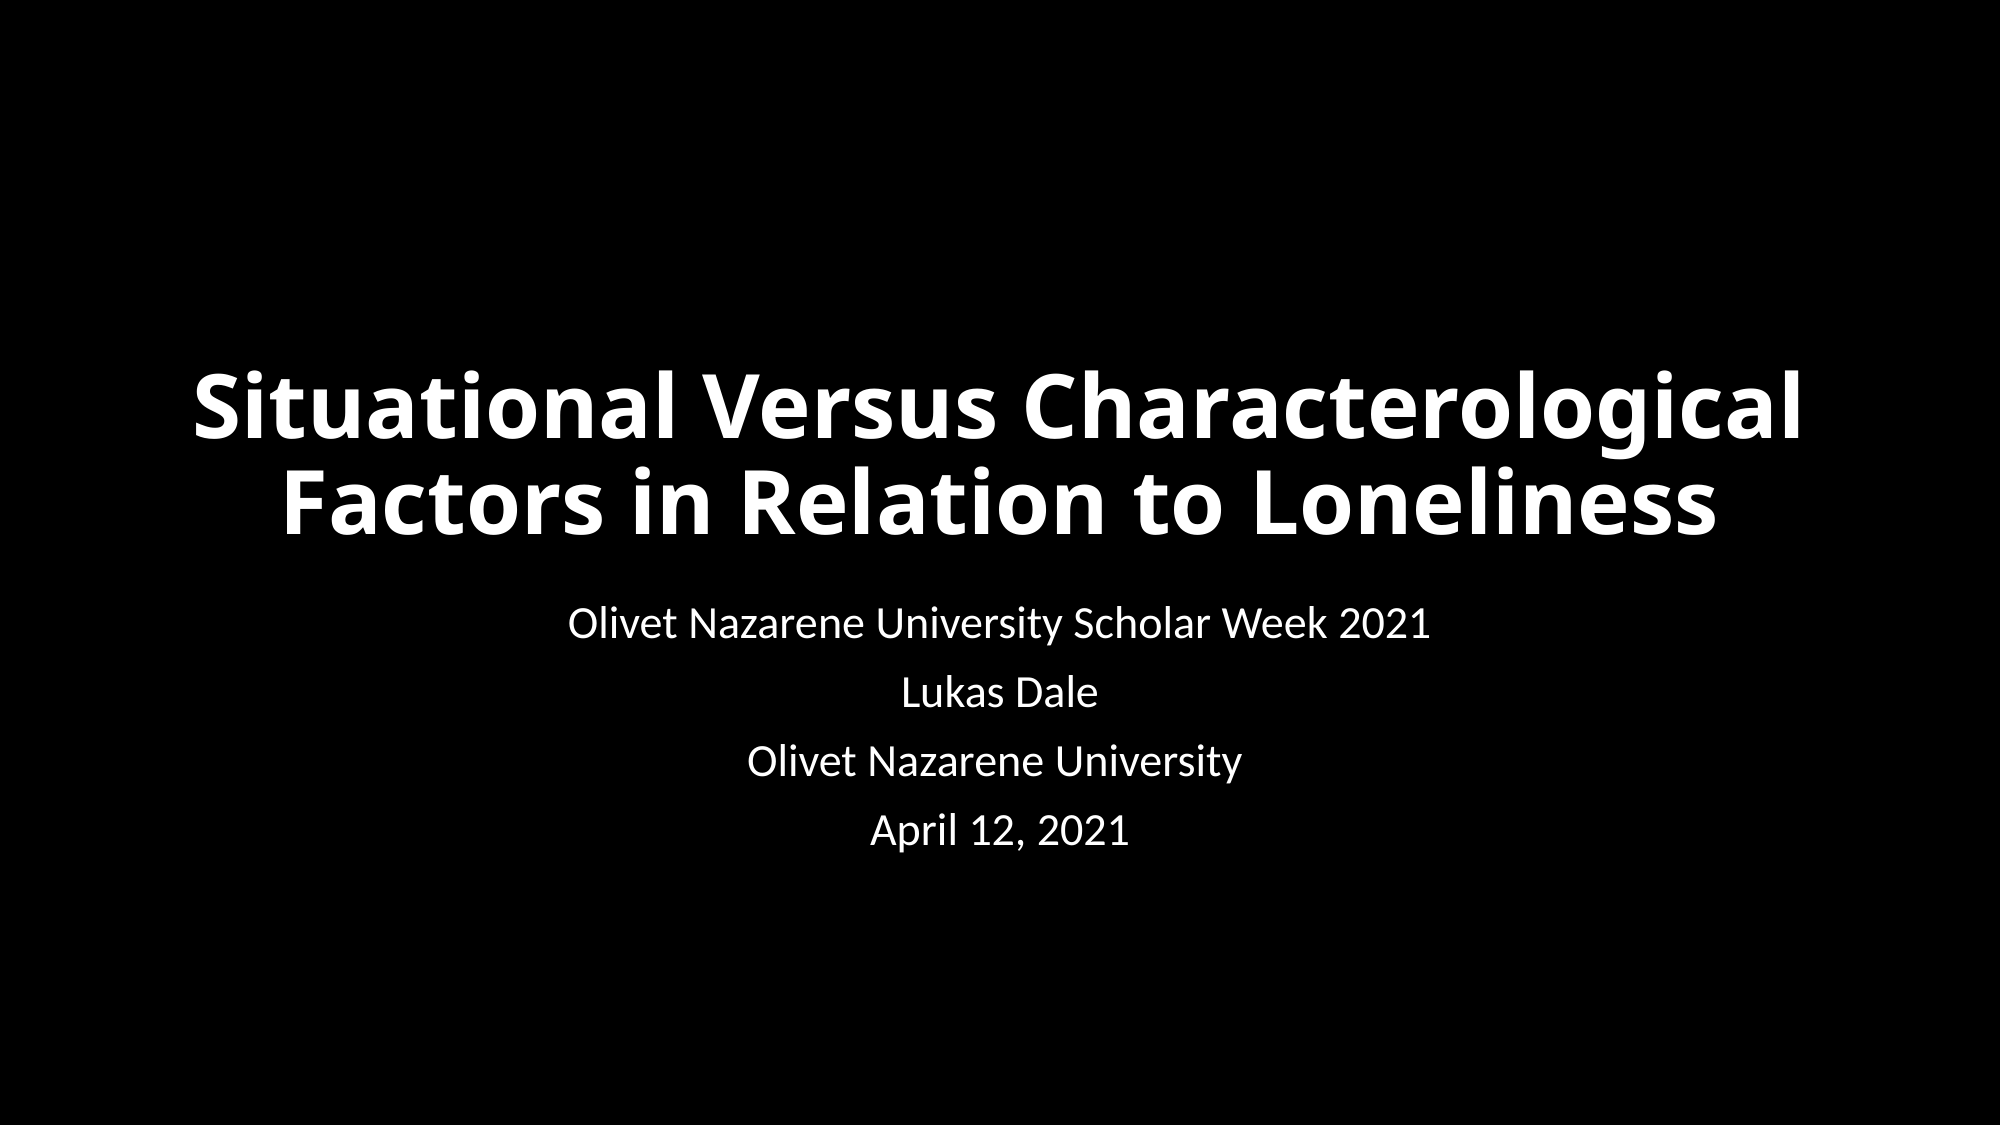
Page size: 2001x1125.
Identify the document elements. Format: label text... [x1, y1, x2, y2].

title Situational Versus Characterological Factors in Relation to Loneliness [125, 289, 1875, 562]
subtitle Olivet Nazarene University Scholar Week 2021 Lukas Dale Olivet Nazarene University April 12, 2021 [249, 591, 1750, 864]
